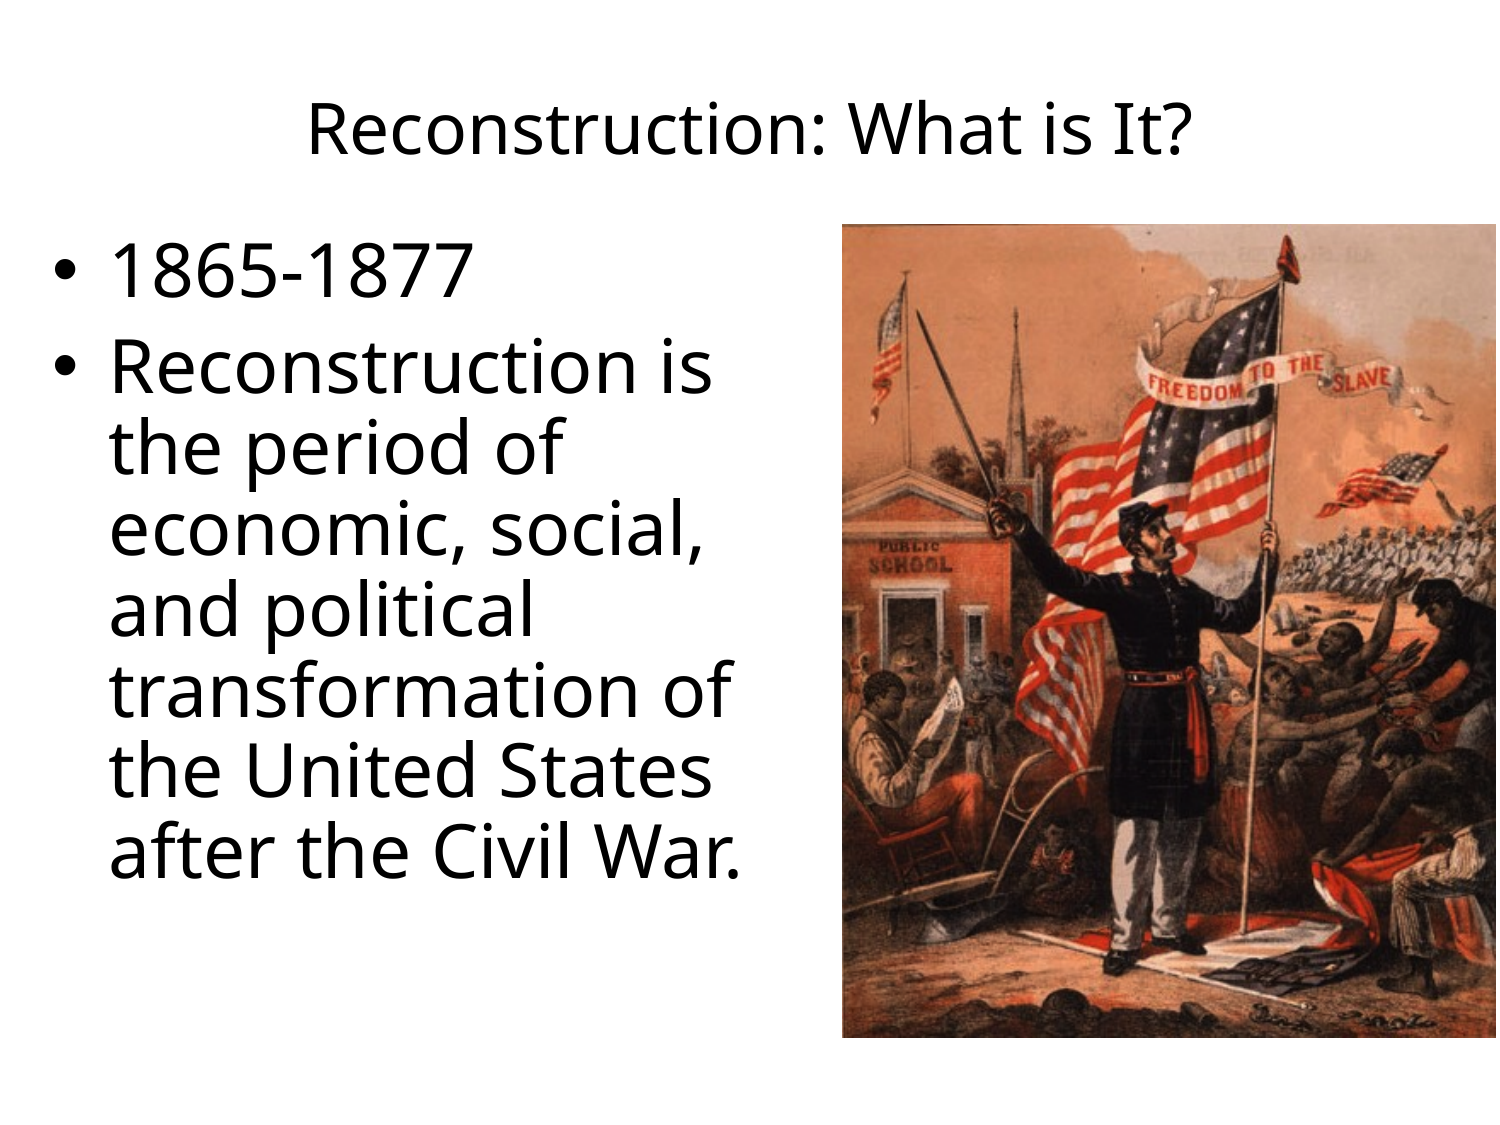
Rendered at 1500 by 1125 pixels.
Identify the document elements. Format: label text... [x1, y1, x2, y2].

list 1865-1877 Reconstruction is the period of economic, social, and political transformation of the United States after the Civil War. [37, 224, 825, 1125]
picture [842, 224, 1496, 1038]
title Reconstruction: What is It? [0, 75, 1500, 263]
